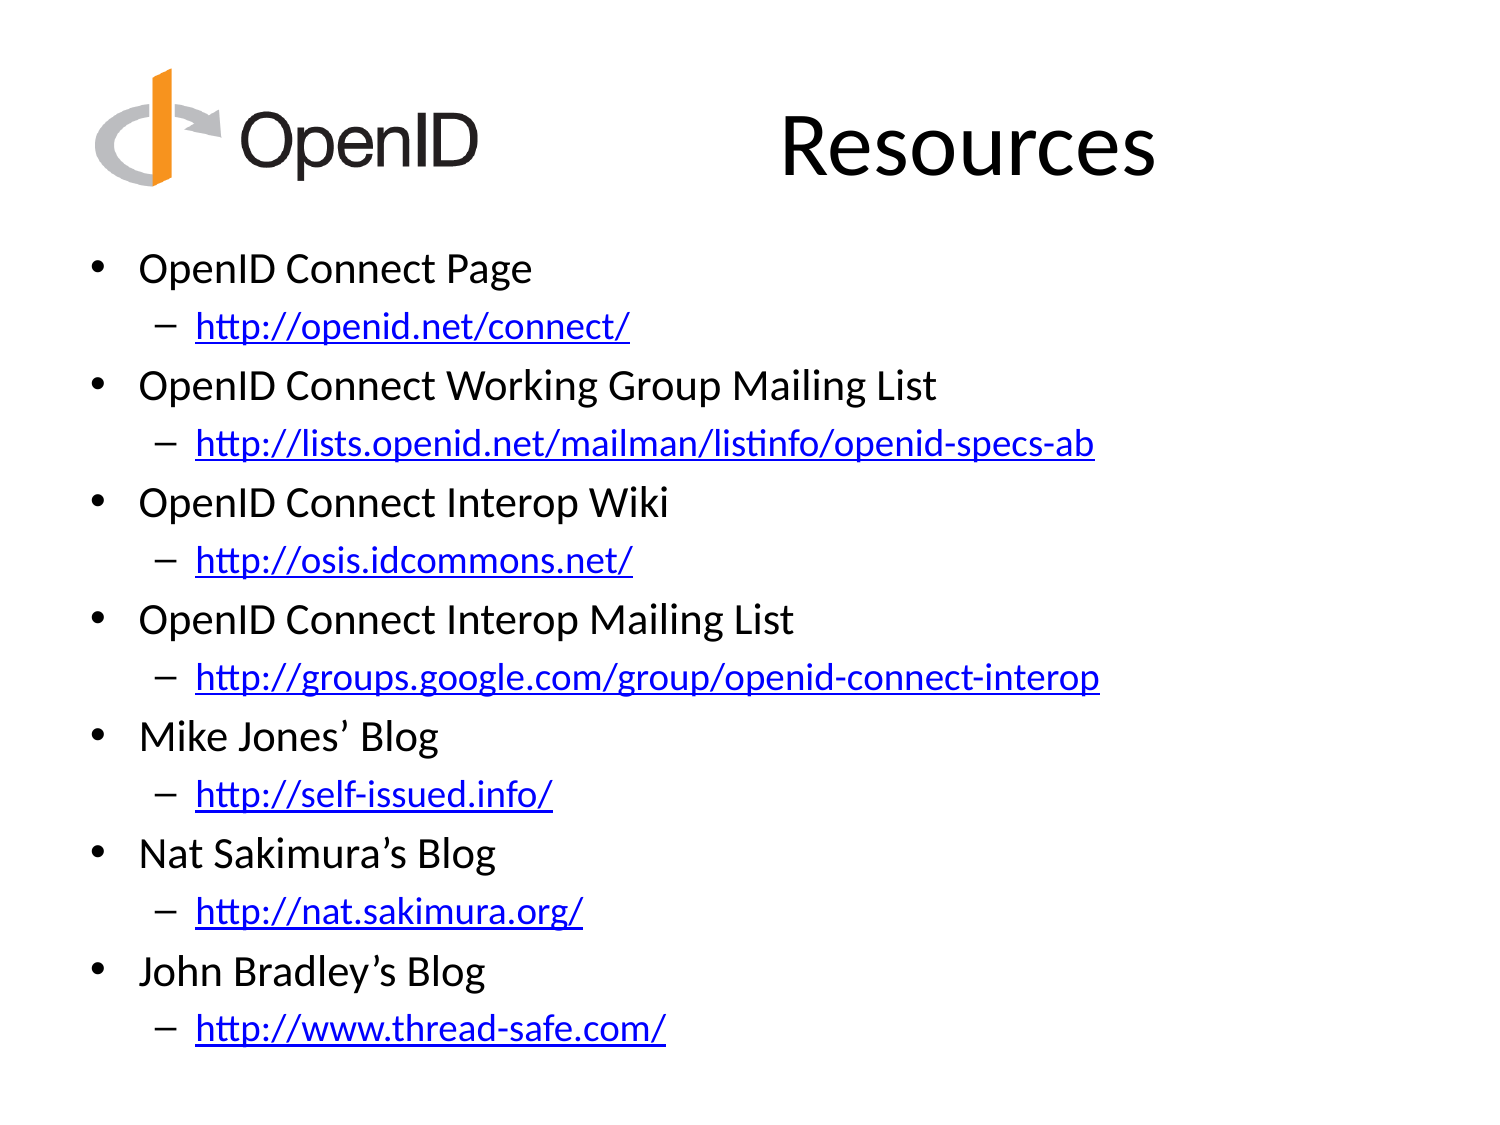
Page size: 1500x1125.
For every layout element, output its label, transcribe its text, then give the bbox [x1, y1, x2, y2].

list OpenID Connect Page http://openid.net/connect/ OpenID Connect Working Group Mailing List http://lists.openid.net/mailman/listinfo/openid-specs-ab OpenID Connect Interop Wiki http://osis.idcommons.net/ OpenID Connect Interop Mailing List http://groups.google.com/group/openid-connect-interop Mike Jones’ Blog http://self-issued.info/ Nat Sakimura’s Blog http://nat.sakimura.org/ John Bradley’s Blog http://www.thread-safe.com/ [75, 231, 1425, 1068]
title Resources [512, 45, 1425, 231]
picture [64, 44, 513, 225]
